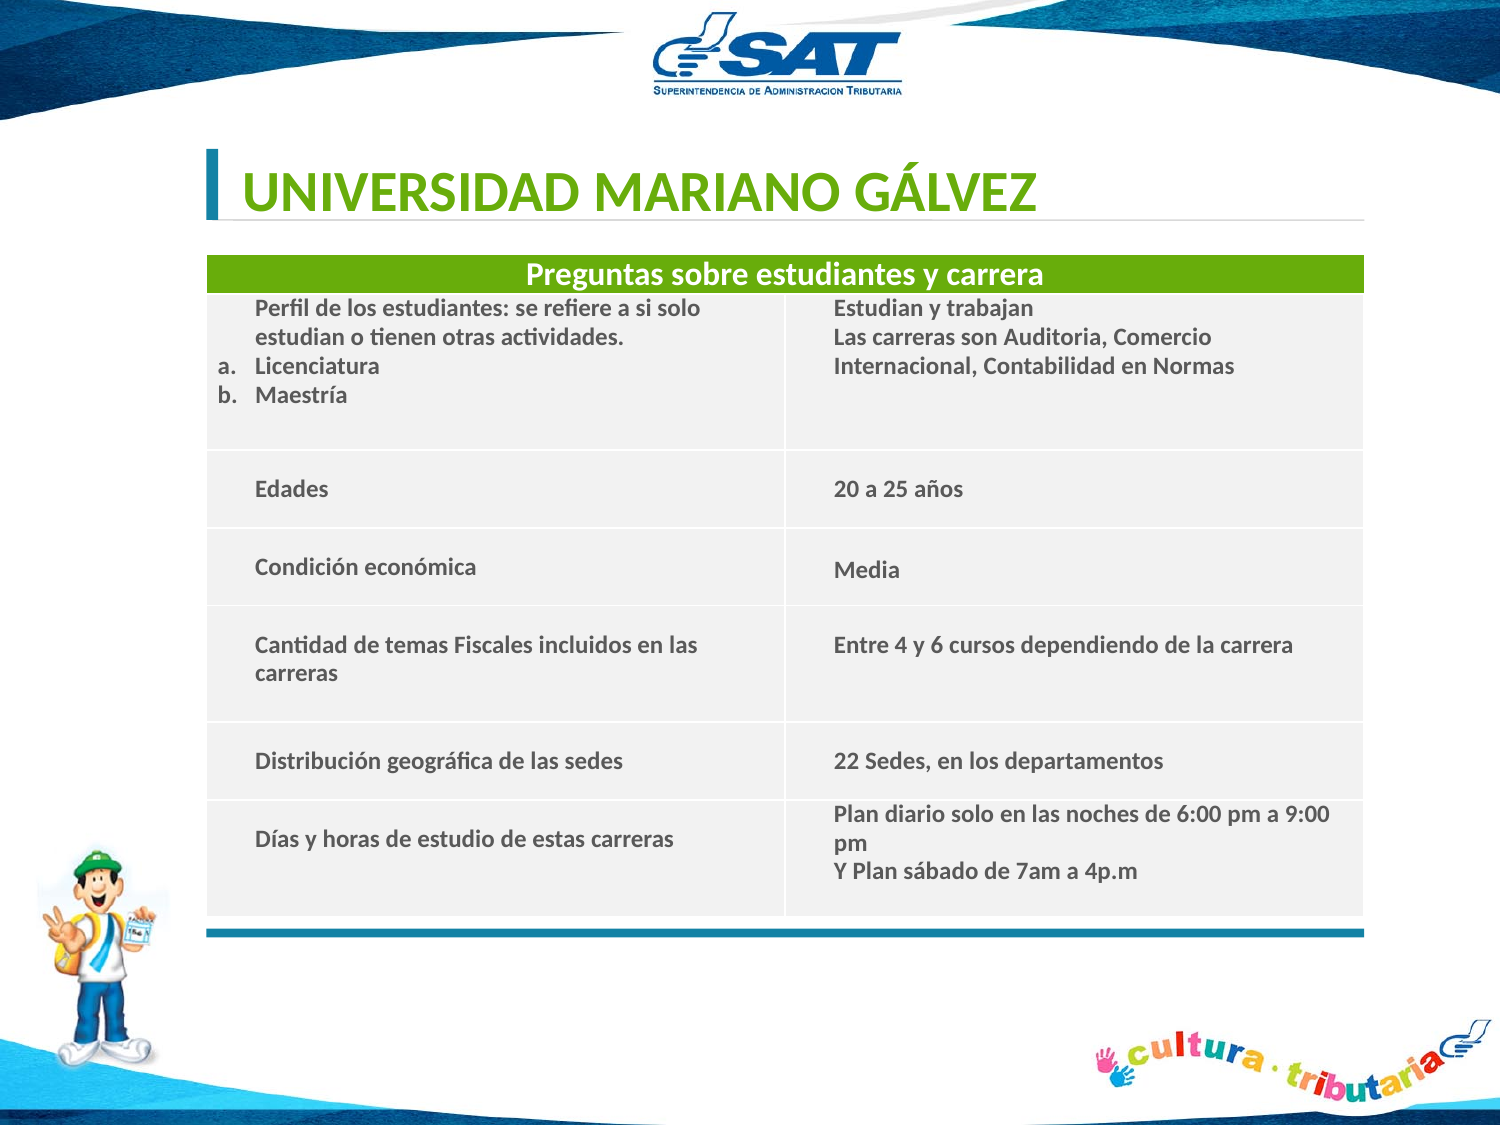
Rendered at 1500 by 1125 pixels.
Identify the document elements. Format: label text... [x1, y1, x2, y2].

table_cell Entre 4 y 6 cursos dependiendo de la carrera [786, 606, 1363, 721]
table_cell 20 a 25 años [786, 451, 1363, 527]
picture [0, 0, 1500, 1125]
table_cell Condición económica [207, 529, 784, 605]
table_cell Días y horas de estudio de estas carreras [207, 801, 784, 916]
table_cell Cantidad de temas Fiscales incluidos en las carreras [207, 606, 784, 721]
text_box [206, 145, 1365, 232]
table_cell Perfil de los estudiantes: se refiere a si solo estudian o tienen otras actividades. Licenciatura Maestría [207, 295, 784, 449]
table_header Preguntas sobre estudiantes y carrera [207, 255, 1364, 293]
table_cell Estudian y trabajan Las carreras son Auditoria, Comercio Internacional, Contabilidad en Normas [786, 295, 1363, 449]
text_box [204, 926, 1366, 939]
table_cell Edades [207, 451, 784, 527]
table_cell 22 Sedes, en los departamentos [786, 723, 1363, 799]
table_cell Media [786, 529, 1363, 605]
table_cell Distribución geográfica de las sedes [207, 723, 784, 799]
table_cell Plan diario solo en las noches de 6:00 pm a 9:00 pm Y Plan sábado de 7am a 4p.m [786, 801, 1363, 916]
